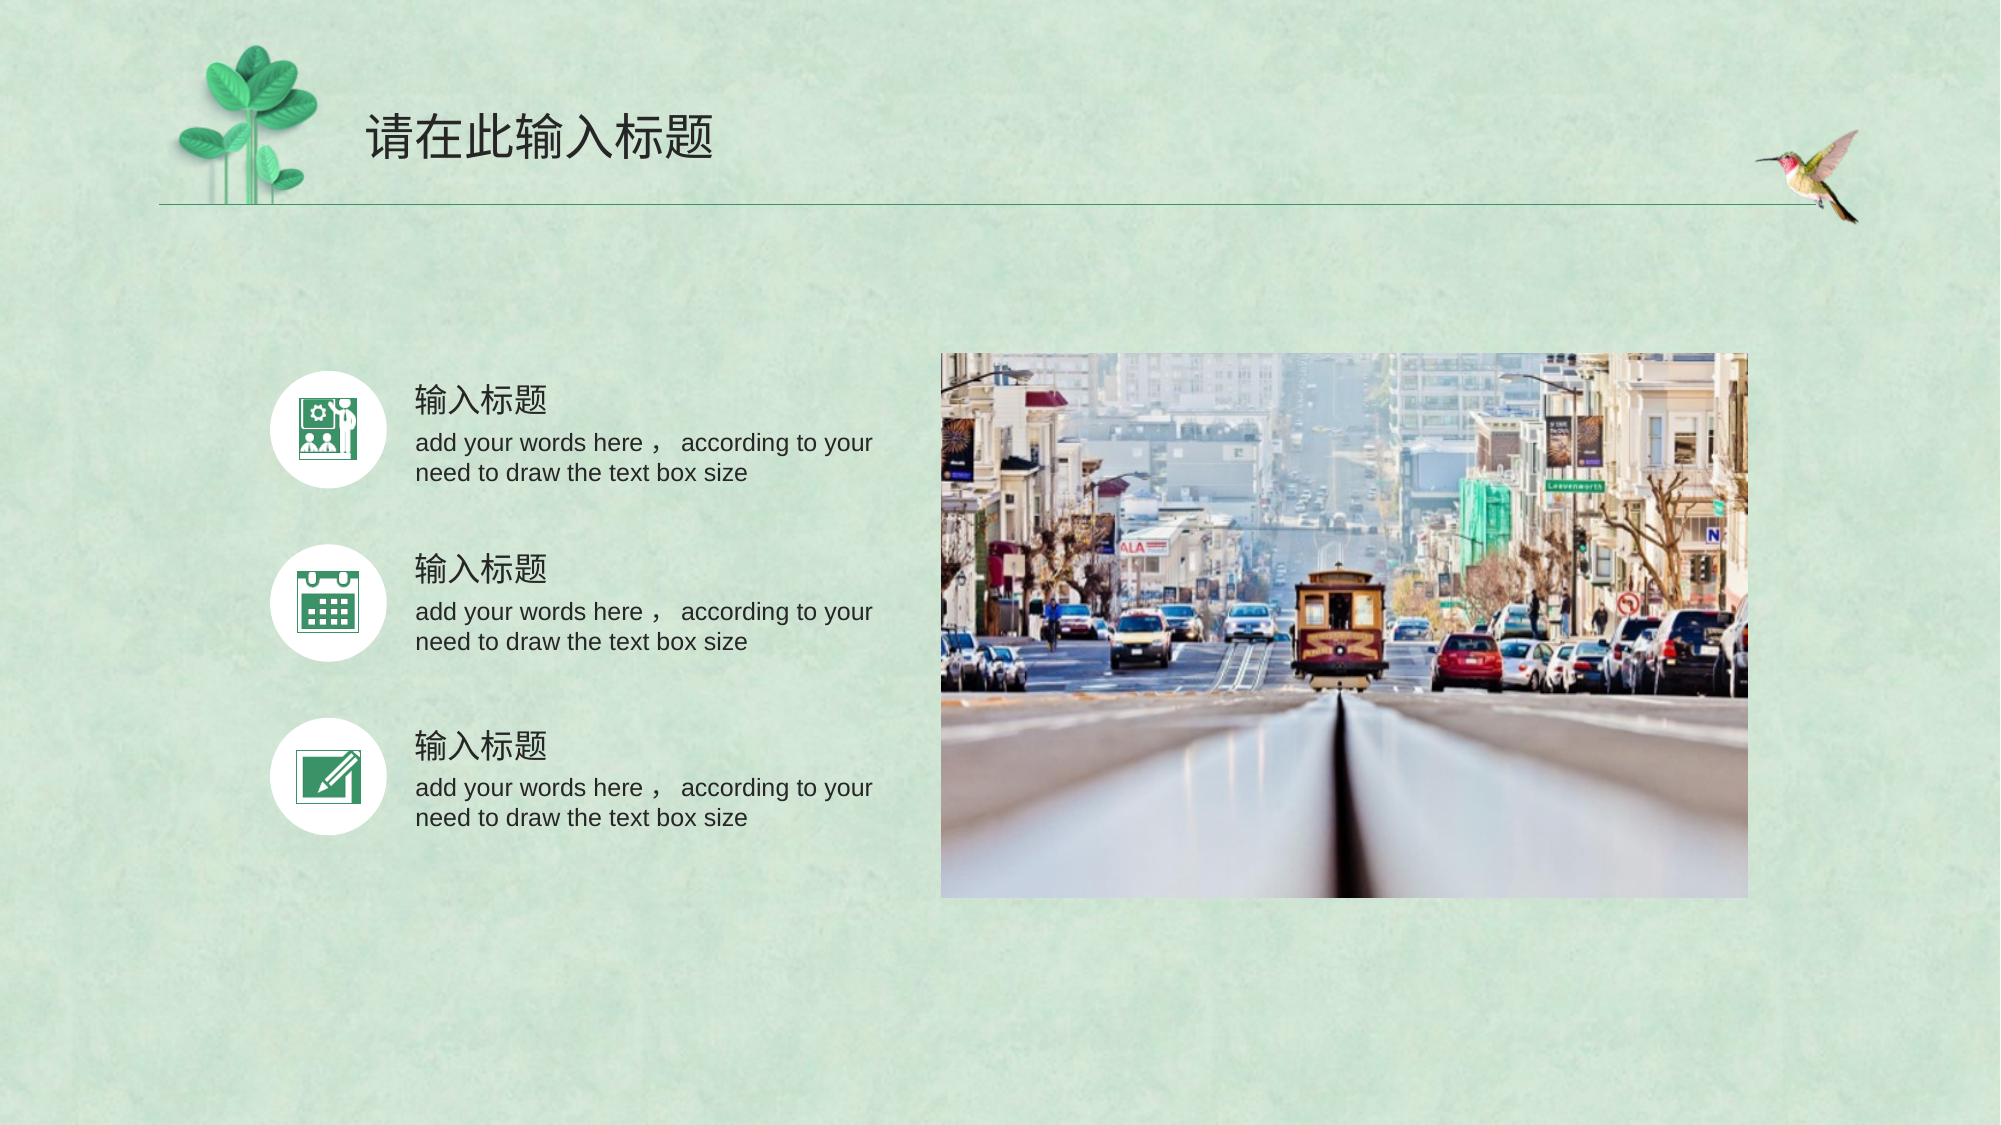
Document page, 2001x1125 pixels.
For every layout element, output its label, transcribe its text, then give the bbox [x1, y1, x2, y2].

text_box [270, 370, 387, 489]
text_box add your words here，according to your need to draw the text box size [415, 426, 875, 487]
text_box [270, 544, 387, 662]
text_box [85, 24, 1817, 205]
text_box [270, 717, 387, 836]
text_box 输入标题 [414, 548, 645, 589]
text_box 输入标题 [414, 725, 645, 766]
text_box 输入标题 [414, 379, 645, 420]
text_box add your words here，according to your need to draw the text box size [415, 771, 875, 832]
picture [0, 0, 2001, 1125]
text_box add your words here，according to your need to draw the text box size [415, 595, 875, 656]
